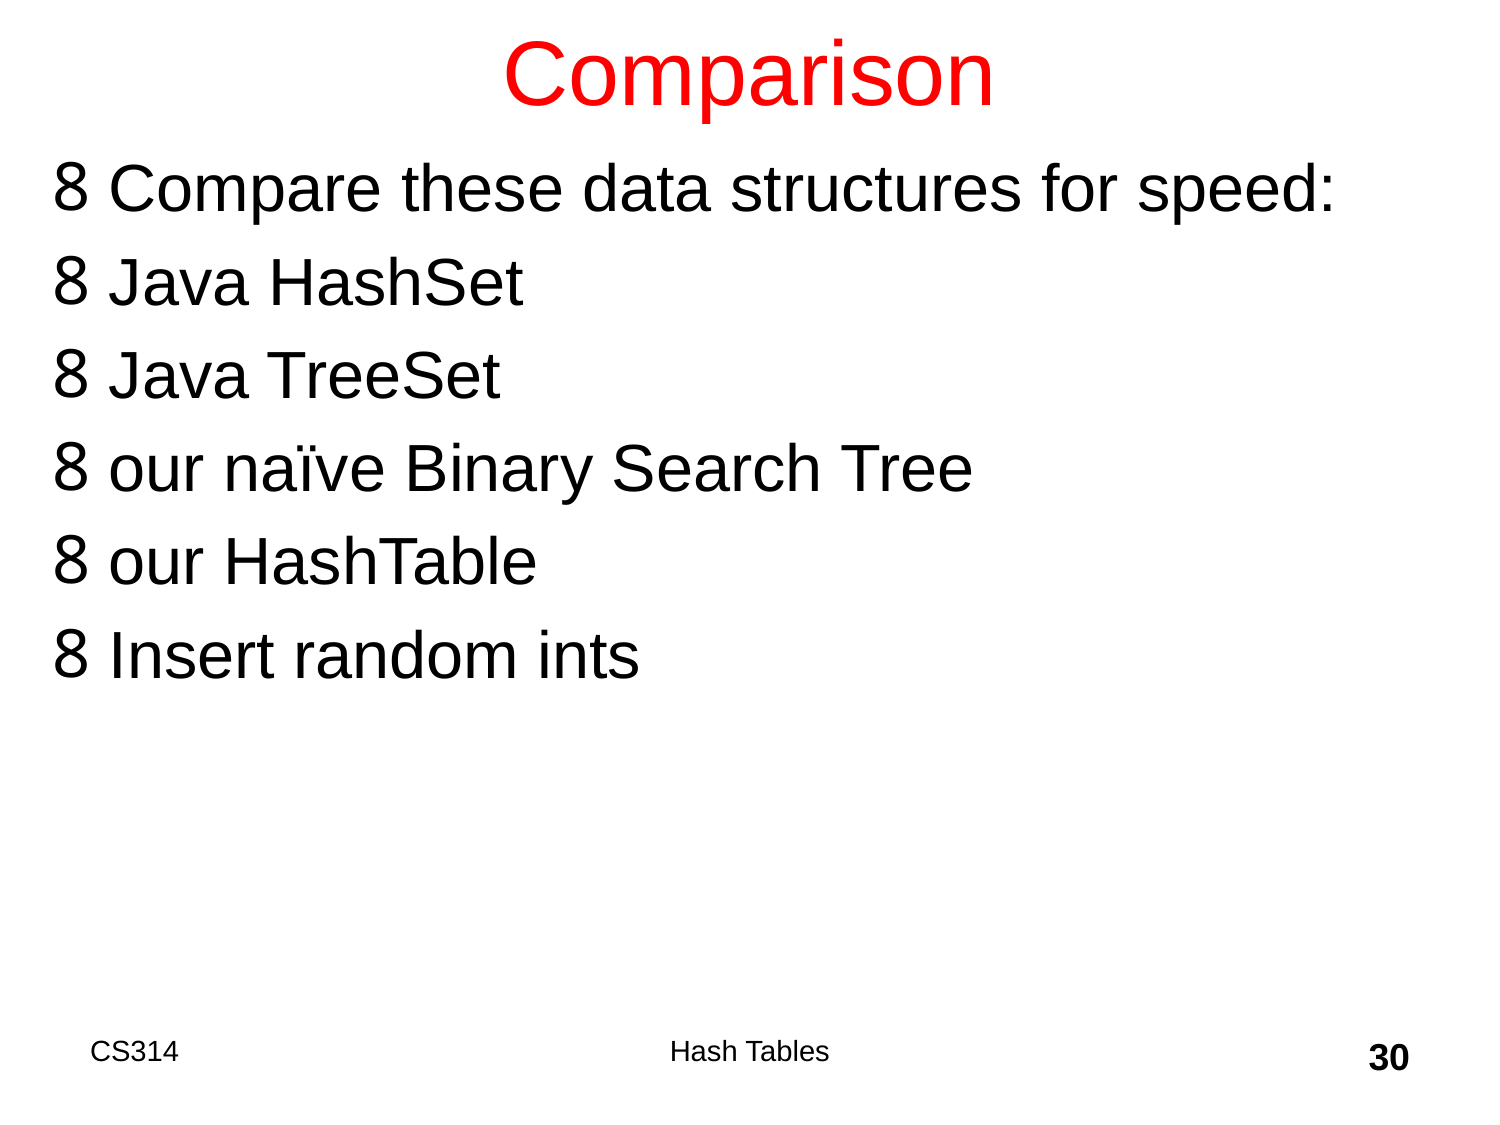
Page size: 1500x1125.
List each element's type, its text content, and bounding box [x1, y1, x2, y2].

title Comparison [112, 0, 1388, 137]
footer Hash Tables [462, 1024, 1038, 1101]
list Compare these data structures for speed: Java HashSet Java TreeSet our naïve Binary Search Tree our HashTable Insert random ints [37, 137, 1463, 1038]
slide_number CS314 [74, 1024, 451, 1101]
slide_number 30 [1112, 1024, 1426, 1101]
